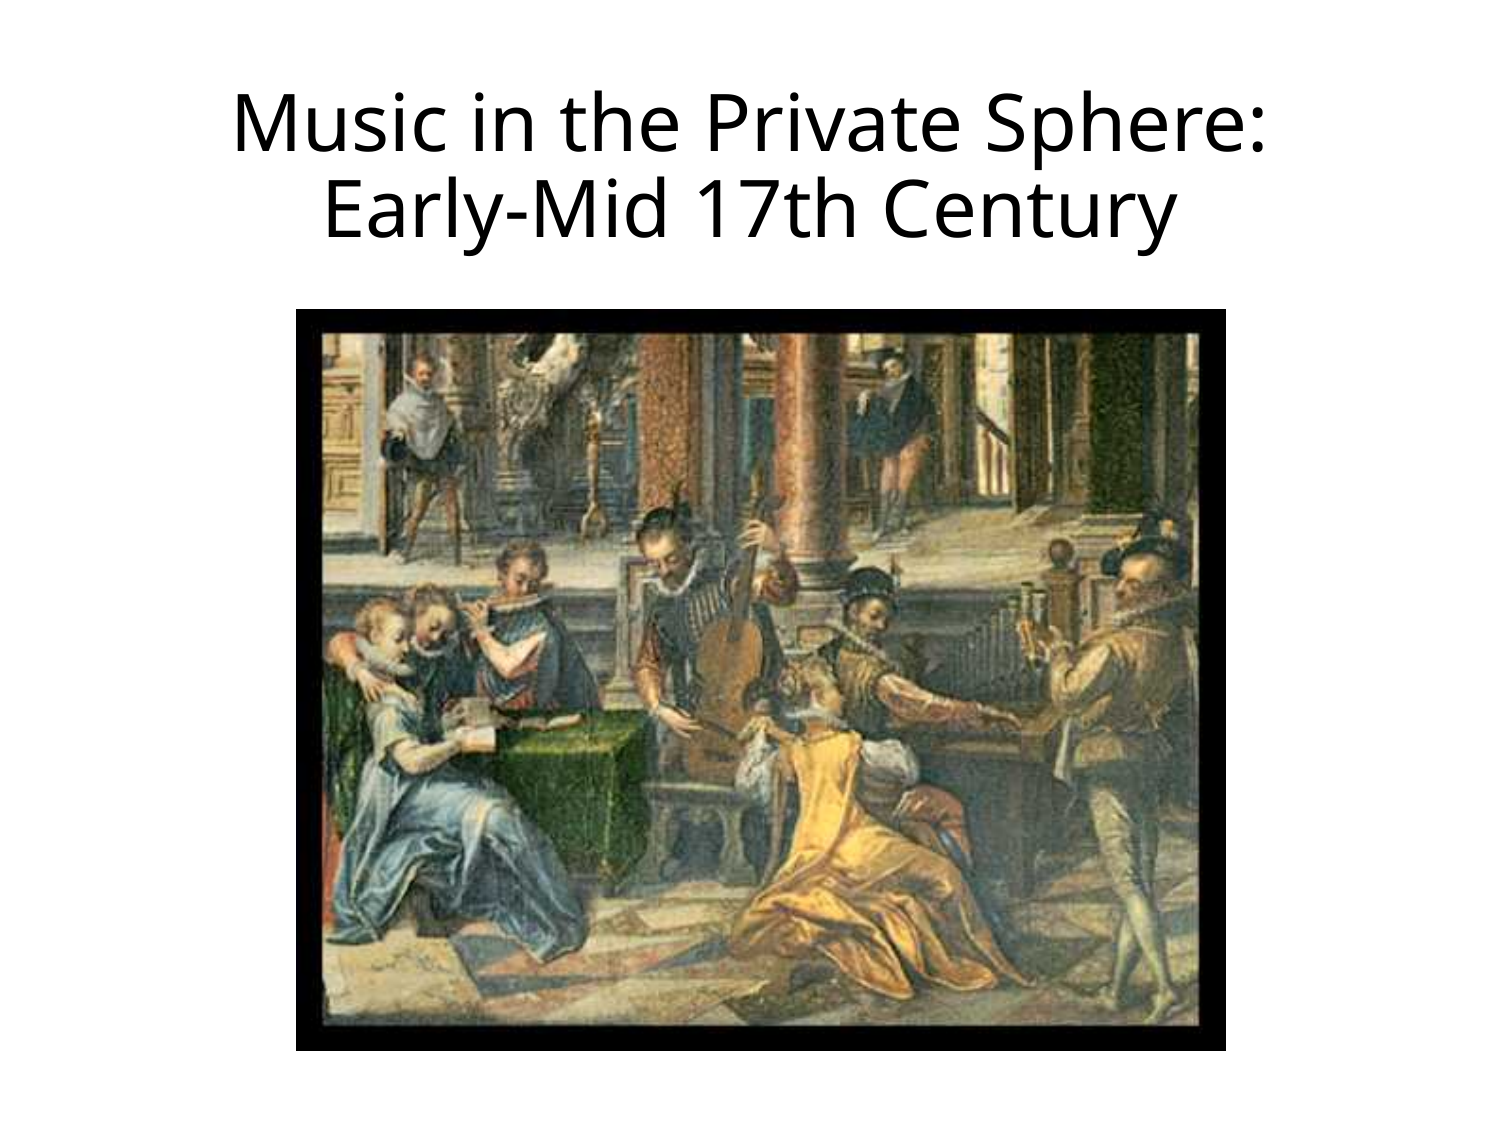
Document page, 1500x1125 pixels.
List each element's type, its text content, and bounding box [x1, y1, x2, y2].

picture [296, 309, 1226, 1051]
title Music in the Private Sphere: Early-Mid 17th Century [112, 75, 1388, 263]
